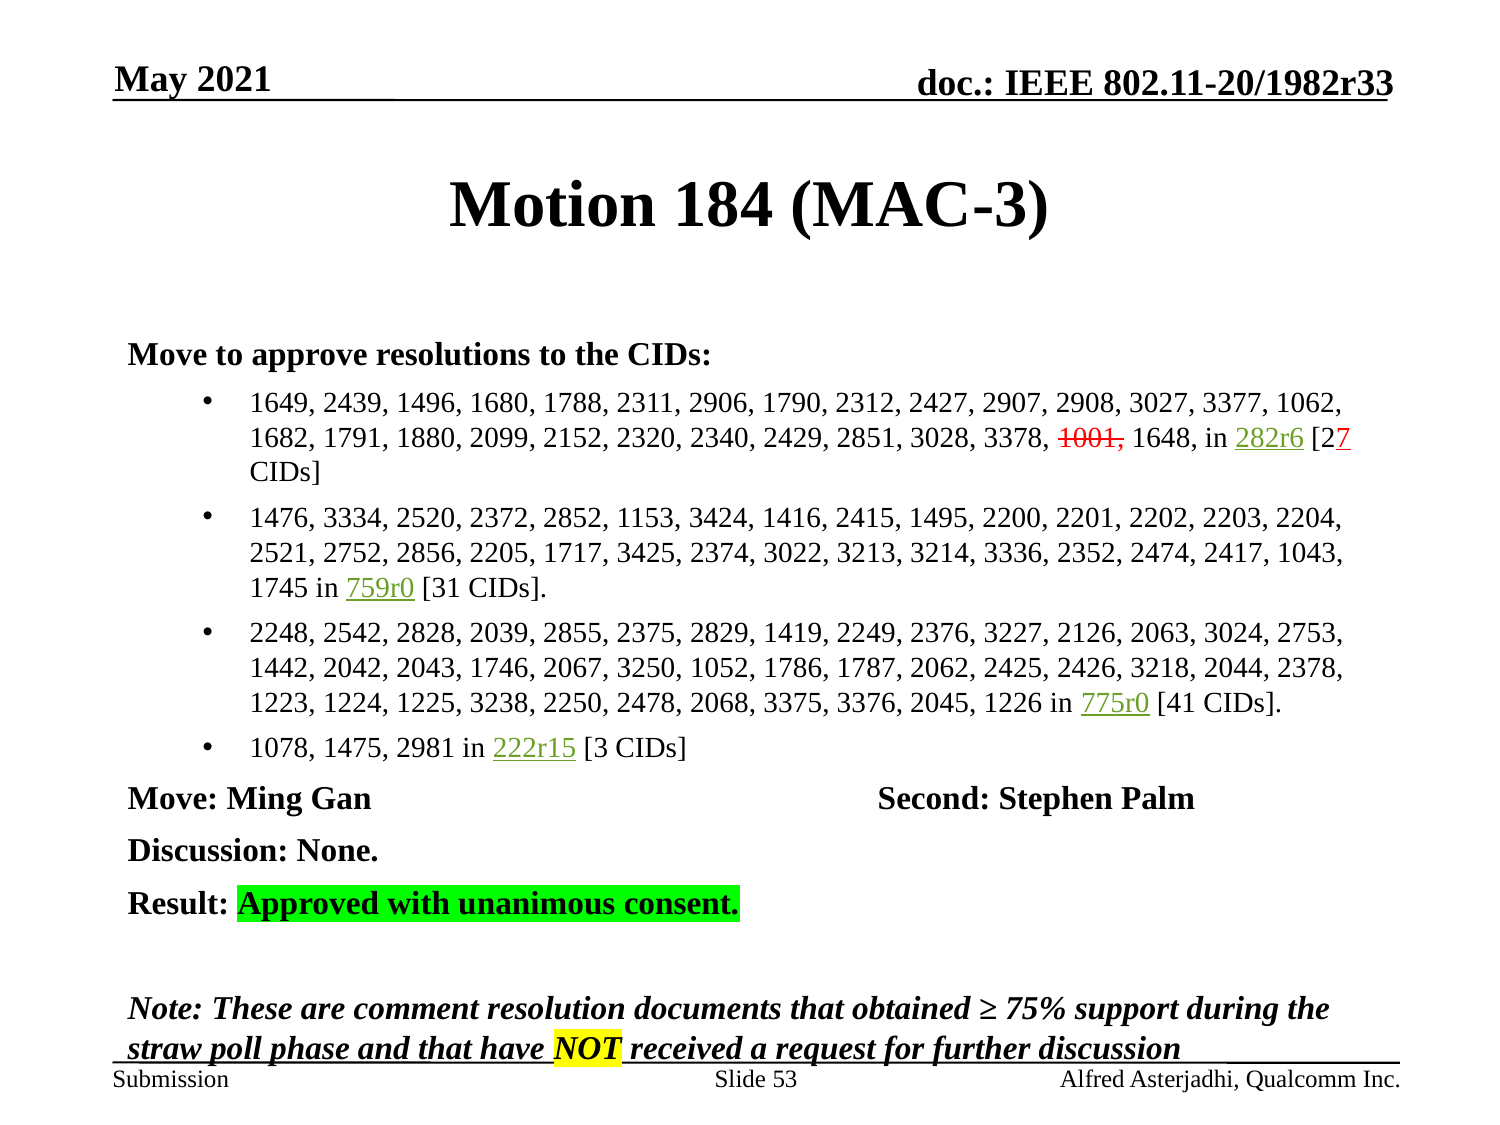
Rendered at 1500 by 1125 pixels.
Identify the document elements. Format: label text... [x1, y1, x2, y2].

list Move to approve resolutions to the CIDs: 1649, 2439, 1496, 1680, 1788, 2311, 2906, 1790, 2312, 2427, 2907, 2908, 3027, 3377, 1062, 1682, 1791, 1880, 2099, 2152, 2320, 2340, 2429, 2851, 3028, 3378, 1001, 1648, in 282r6 [27 CIDs] 1476, 3334, 2520, 2372, 2852, 1153, 3424, 1416, 2415, 1495, 2200, 2201, 2202, 2203, 2204, 2521, 2752, 2856, 2205, 1717, 3425, 2374, 3022, 3213, 3214, 3336, 2352, 2474, 2417, 1043, 1745 in 759r0 [31 CIDs]. 2248, 2542, 2828, 2039, 2855, 2375, 2829, 1419, 2249, 2376, 3227, 2126, 2063, 3024, 2753, 1442, 2042, 2043, 1746, 2067, 3250, 1052, 1786, 1787, 2062, 2425, 2426, 3218, 2044, 2378, 1223, 1224, 1225, 3238, 2250, 2478, 2068, 3375, 3376, 2045, 1226 in 775r0 [41 CIDs]. 1078, 1475, 2981 in 222r15 [3 CIDs] Move: Ming Gan Second: Stephen Palm Discussion: None. Result: Approved with unanimous consent. Note: These are comment resolution documents that obtained ≥ 75% support during the straw poll phase and that have NOT received a request for further discussion [112, 324, 1388, 1063]
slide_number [114, 54, 423, 100]
title Motion 184 (MAC-3) [112, 112, 1388, 288]
slide_number Slide 53 [712, 1061, 800, 1123]
footer Alfred Asterjadhi, Qualcomm Inc. [878, 1061, 1402, 1093]
